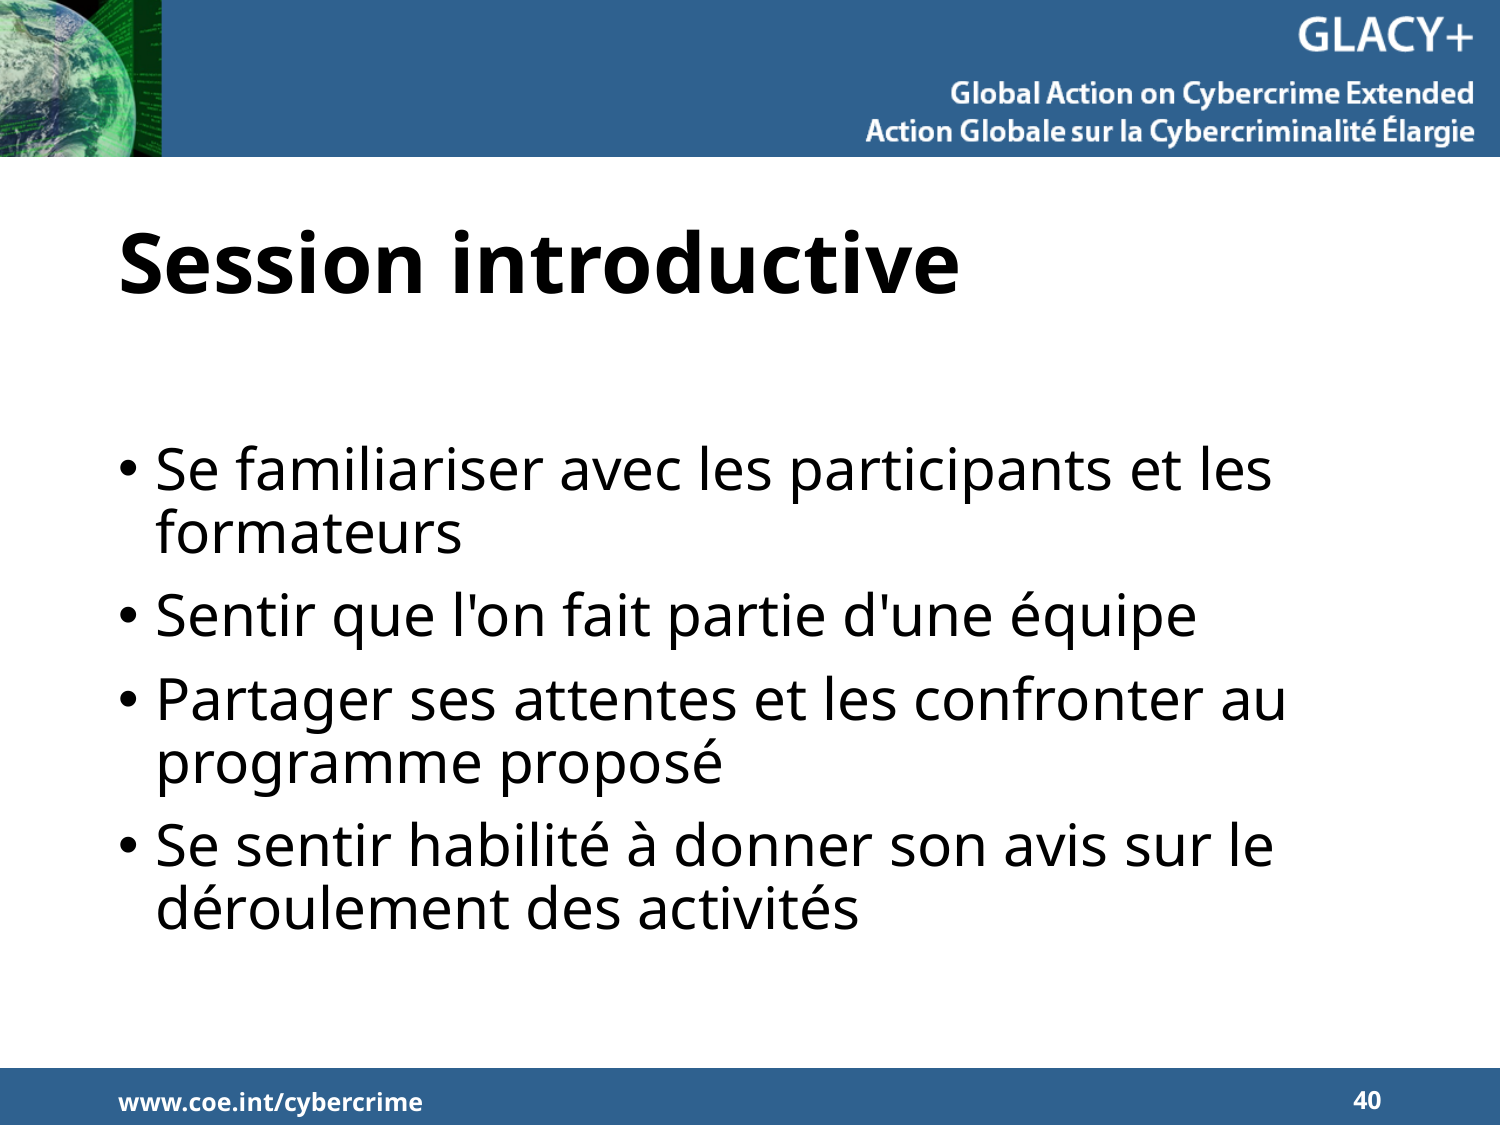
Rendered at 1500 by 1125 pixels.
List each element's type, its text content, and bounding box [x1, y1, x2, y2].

title Session introductive [103, 171, 1397, 363]
list Se familiariser avec les participants et les formateurs Sentir que l'on fait partie d'une équipe Partager ses attentes et les confronter au programme proposé Se sentir habilité à donner son avis sur le déroulement des activités [103, 432, 1397, 1086]
slide_number 40 [1059, 1071, 1397, 1125]
slide_number www.coe.int/cybercrime [103, 1071, 491, 1125]
picture [0, 0, 1500, 157]
